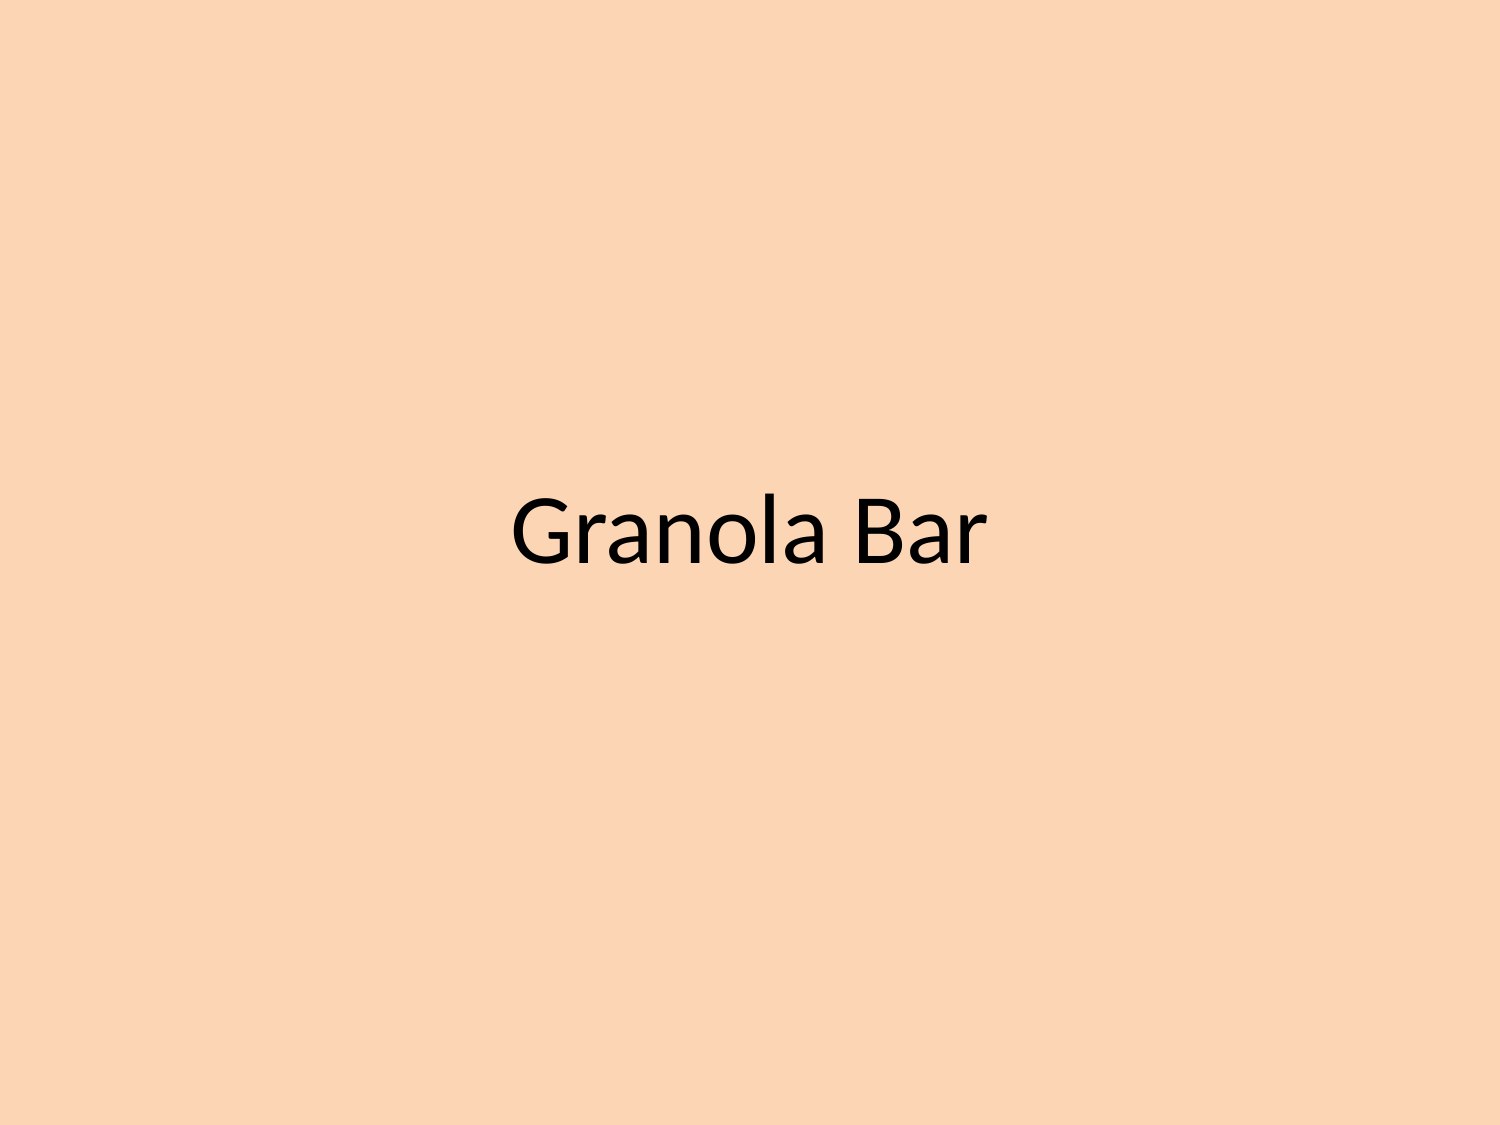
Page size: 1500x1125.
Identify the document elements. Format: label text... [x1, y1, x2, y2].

list Granola Bar [75, 262, 1425, 1005]
